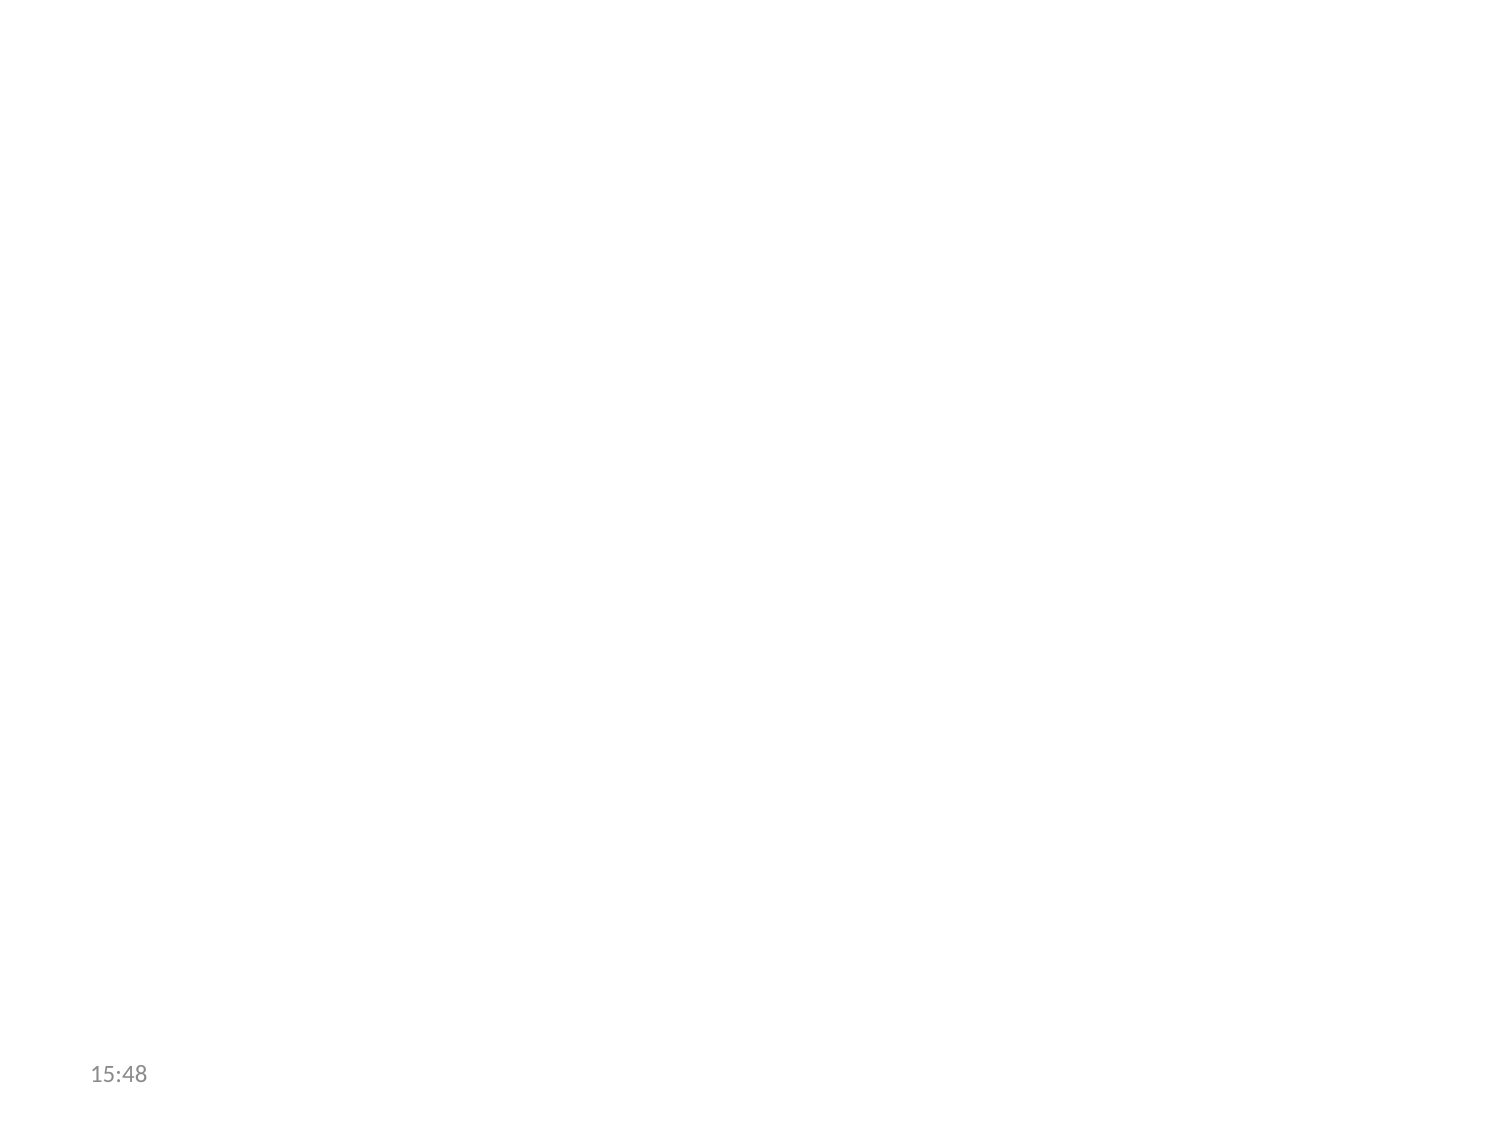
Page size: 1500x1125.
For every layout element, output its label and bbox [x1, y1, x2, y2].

slide_number [75, 1042, 425, 1103]
